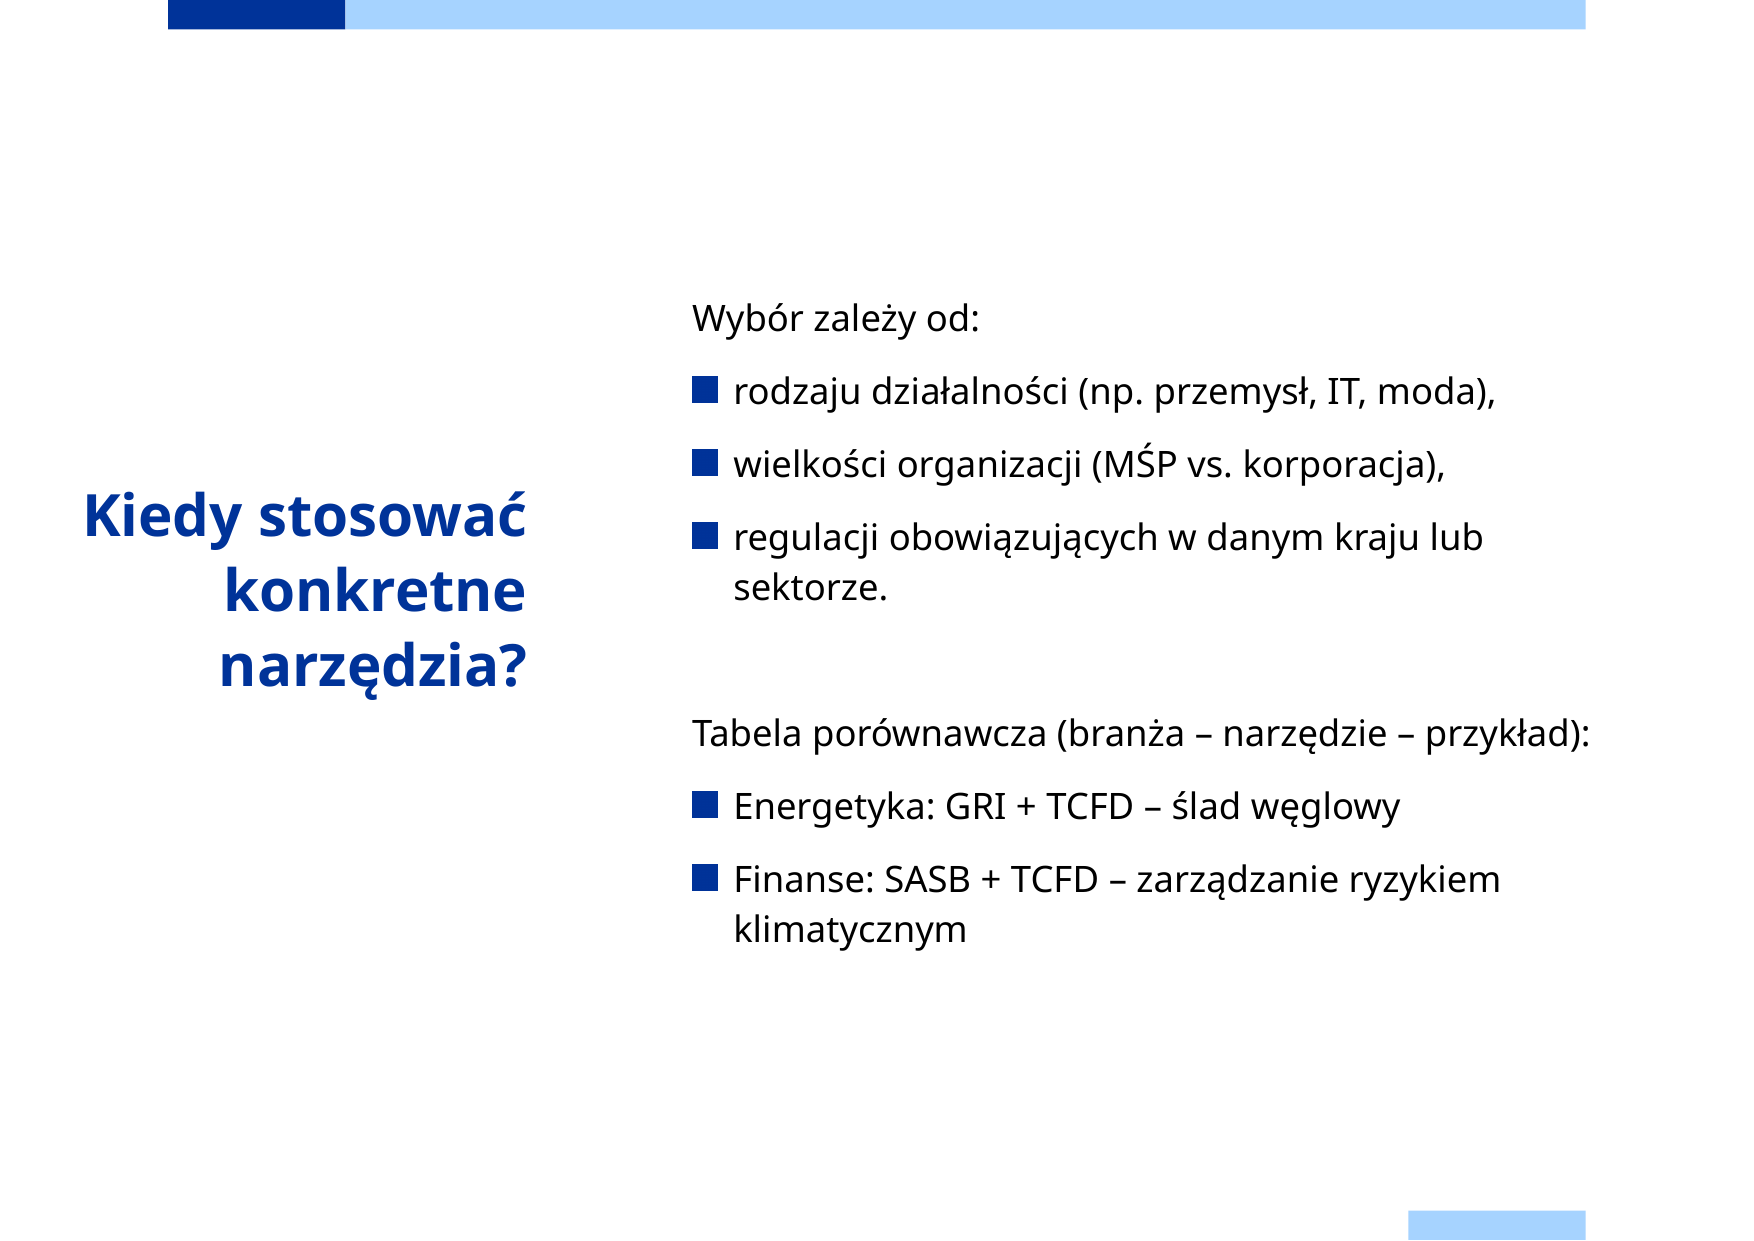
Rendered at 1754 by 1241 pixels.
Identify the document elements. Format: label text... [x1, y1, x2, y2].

picture [692, 449, 718, 476]
picture [692, 376, 718, 403]
picture [692, 864, 718, 891]
list Wybór zależy od: rodzaju działalności (np. przemysł, IT, moda), wielkości organizacji (MŚP vs. korporacja), regulacji obowiązujących w danym kraju lub sektorze. Tabela porównawcza (branża – narzędzie – przykład): Energetyka: GRI + TCFD – ślad węglowy Finanse: SASB + TCFD – zarządzanie ryzykiem klimatycznym [692, 220, 1636, 1018]
title Kiedy stosować konkretne narzędzia? [67, 211, 528, 699]
picture [692, 791, 718, 818]
picture [692, 522, 718, 549]
